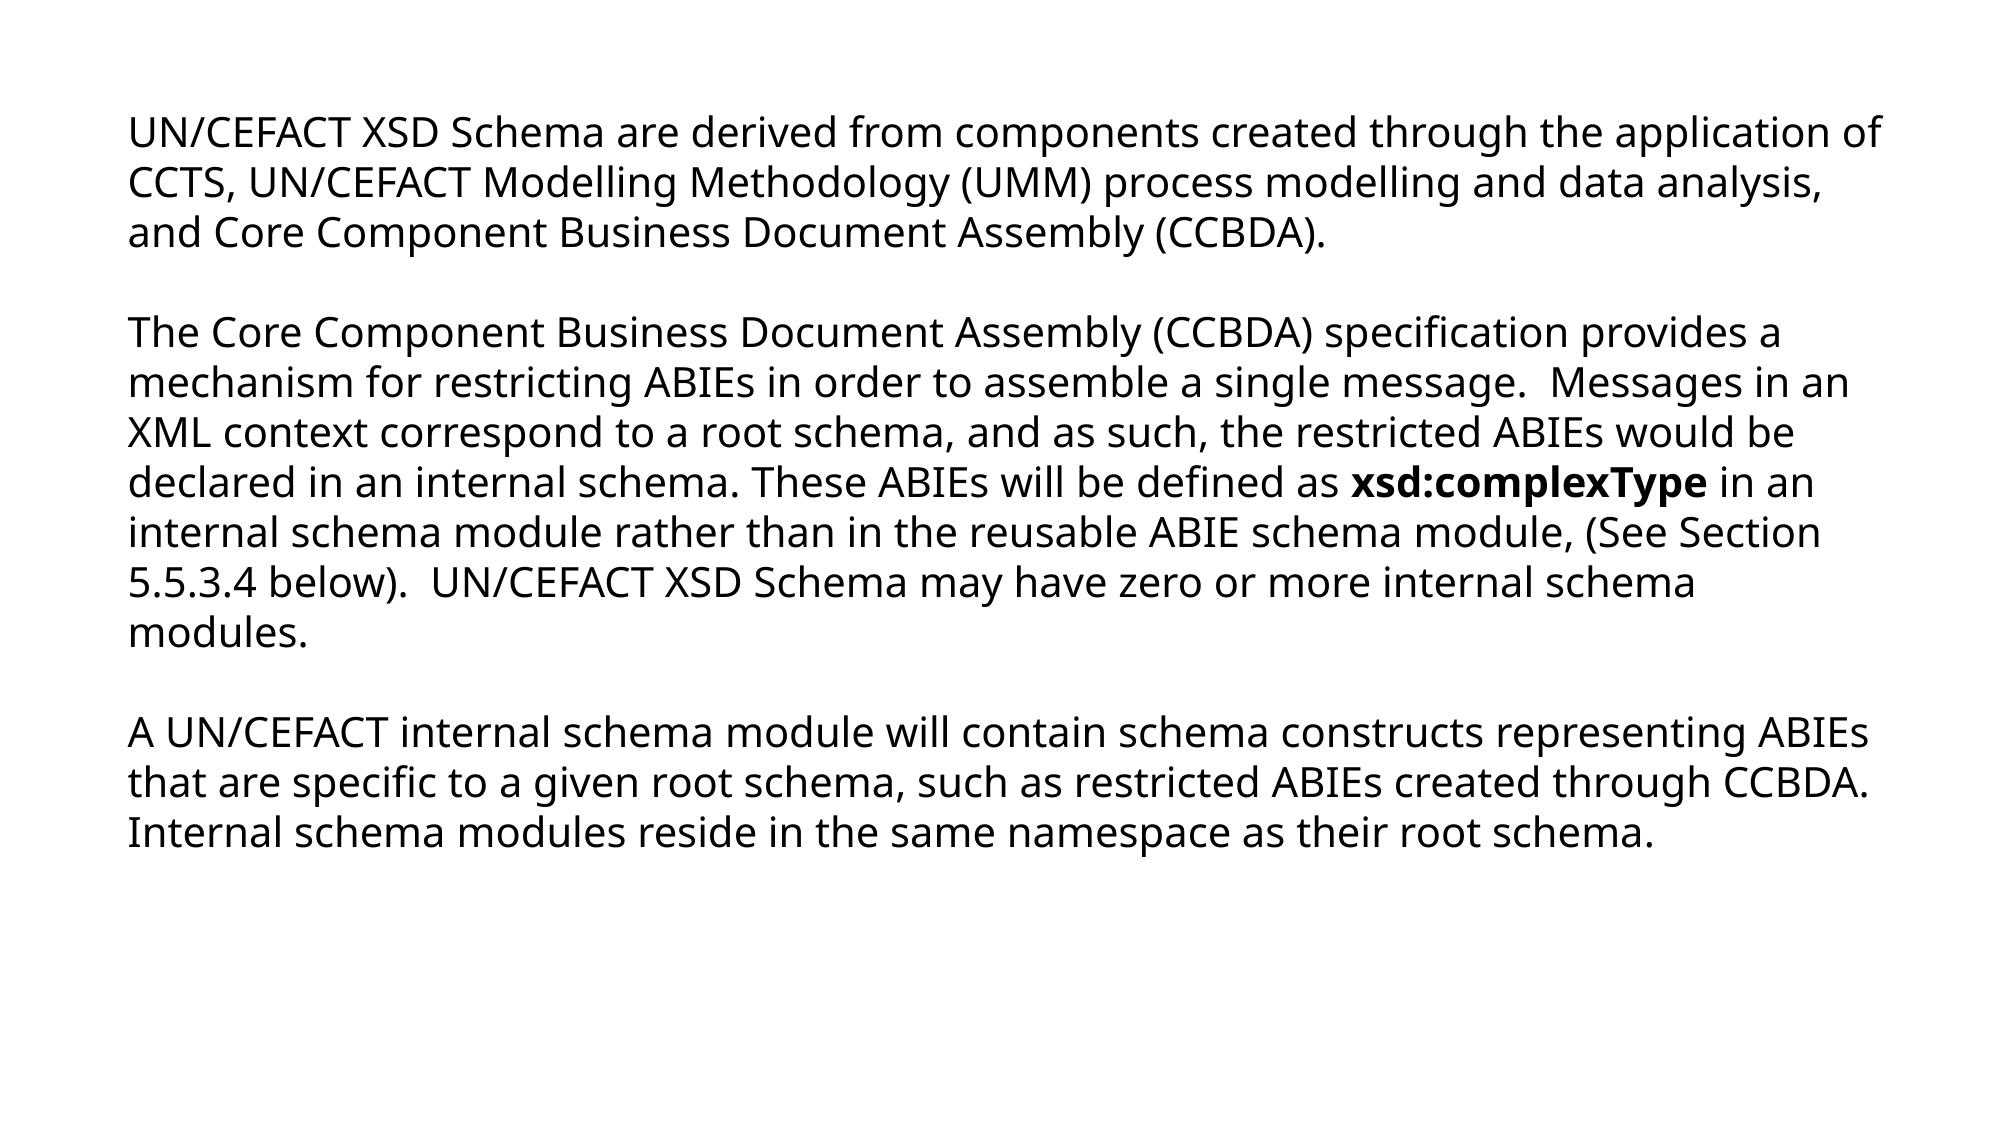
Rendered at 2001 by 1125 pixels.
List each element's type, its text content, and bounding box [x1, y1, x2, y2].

text_box UN/CEFACT XSD Schema are derived from components created through the application of CCTS, UN/CEFACT Modelling Methodology (UMM) process modelling and data analysis, and Core Component Business Document Assembly (CCBDA). The Core Component Business Document Assembly (CCBDA) specification provides a mechanism for restricting ABIEs in order to assemble a single message. Messages in an XML context correspond to a root schema, and as such, the restricted ABIEs would be declared in an internal schema. These ABIEs will be defined as xsd:complexType in an internal schema module rather than in the reusable ABIE schema module, (See Section 5.5.3.4 below). UN/CEFACT XSD Schema may have zero or more internal schema modules. A UN/CEFACT internal schema module will contain schema constructs representing ABIEs that are specific to a given root schema, such as restricted ABIEs created through CCBDA. Internal schema modules reside in the same namespace as their root schema. [113, 98, 1901, 914]
